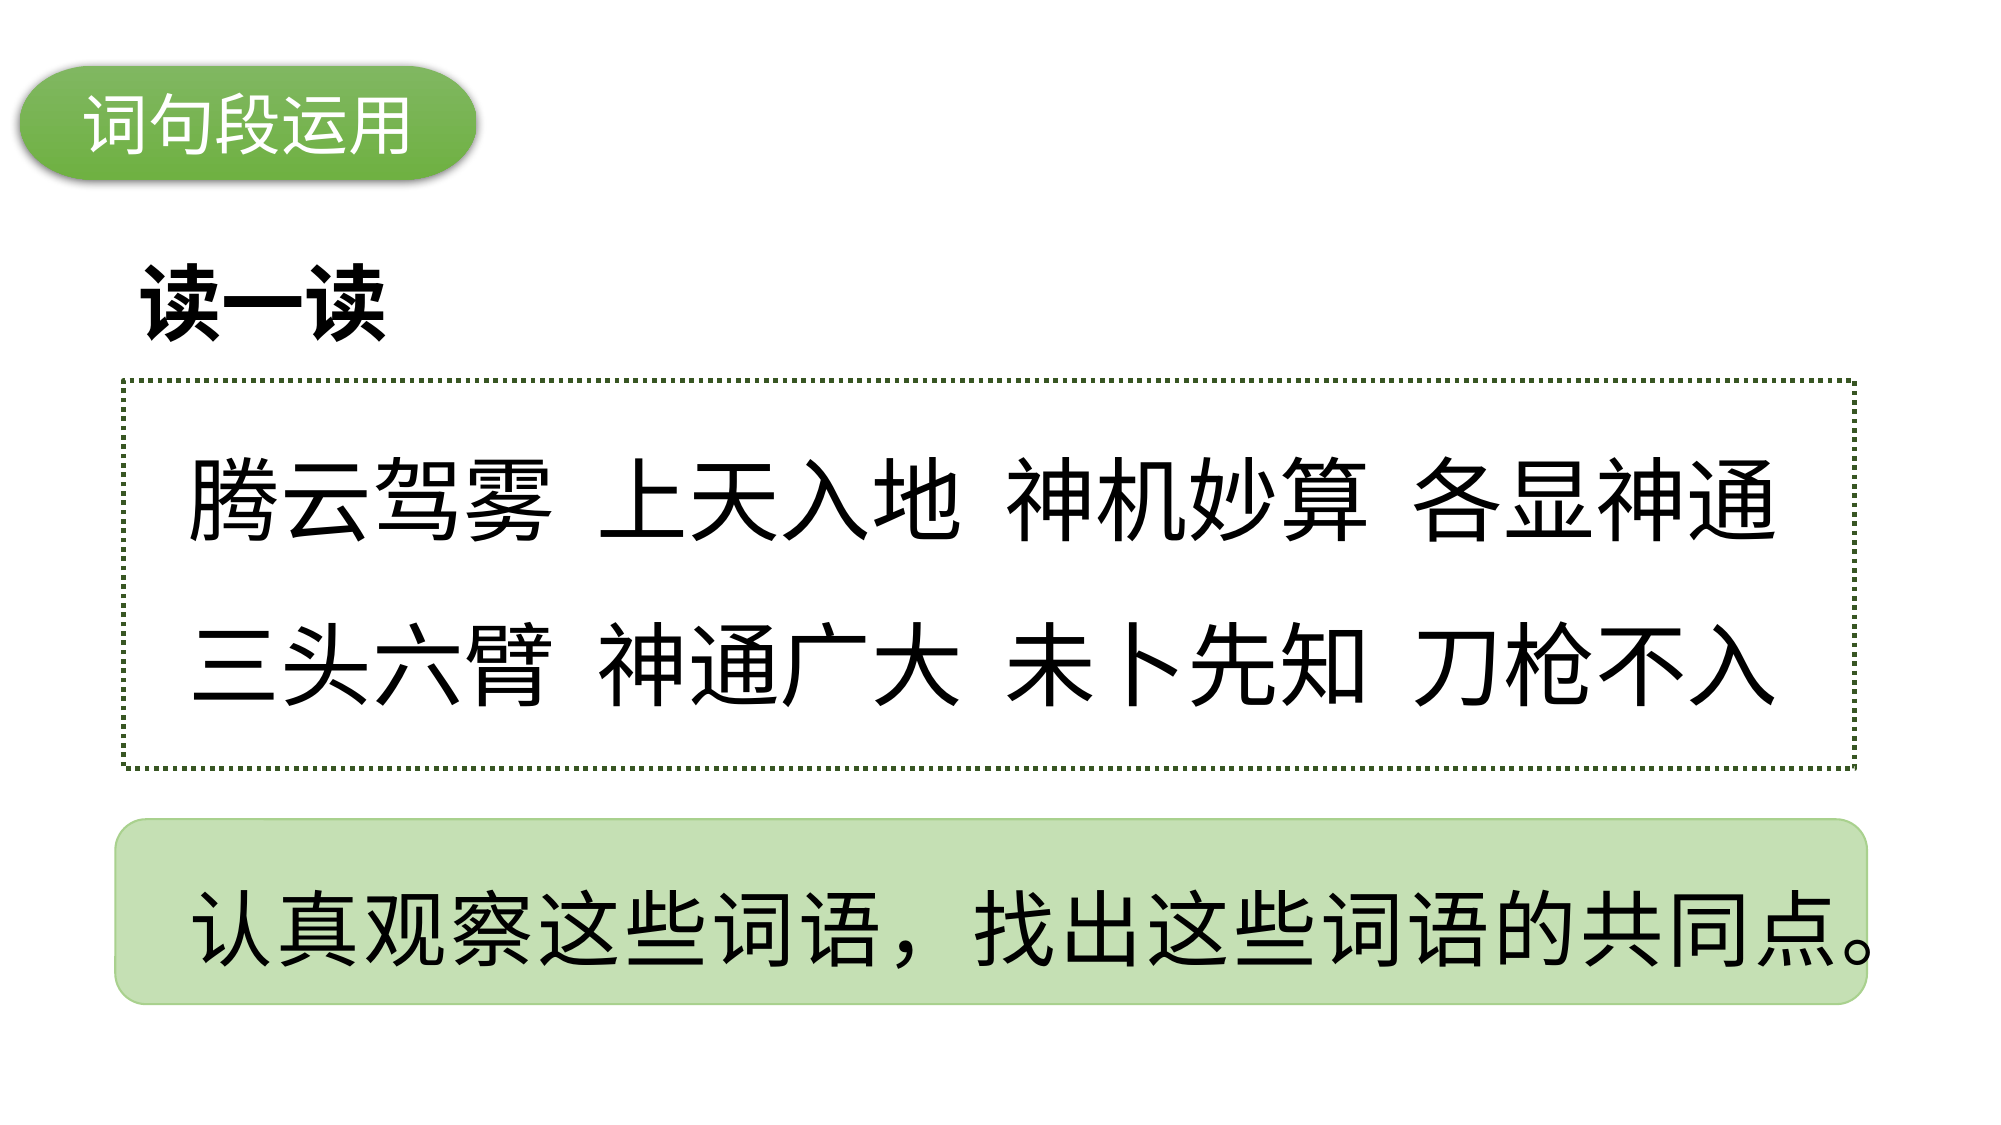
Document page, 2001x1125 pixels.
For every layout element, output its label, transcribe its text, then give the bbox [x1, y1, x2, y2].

text_box 读一读 [123, 243, 477, 359]
text_box 腾云驾雾 上天入地 神机妙算 各显神通 三头六臂 神通广大 未卜先知 刀枪不入 [123, 380, 1855, 769]
text_box 认真观察这些词语，找出这些词语的共同点。 [114, 818, 1869, 1006]
text_box 词句段运用 [19, 65, 477, 180]
